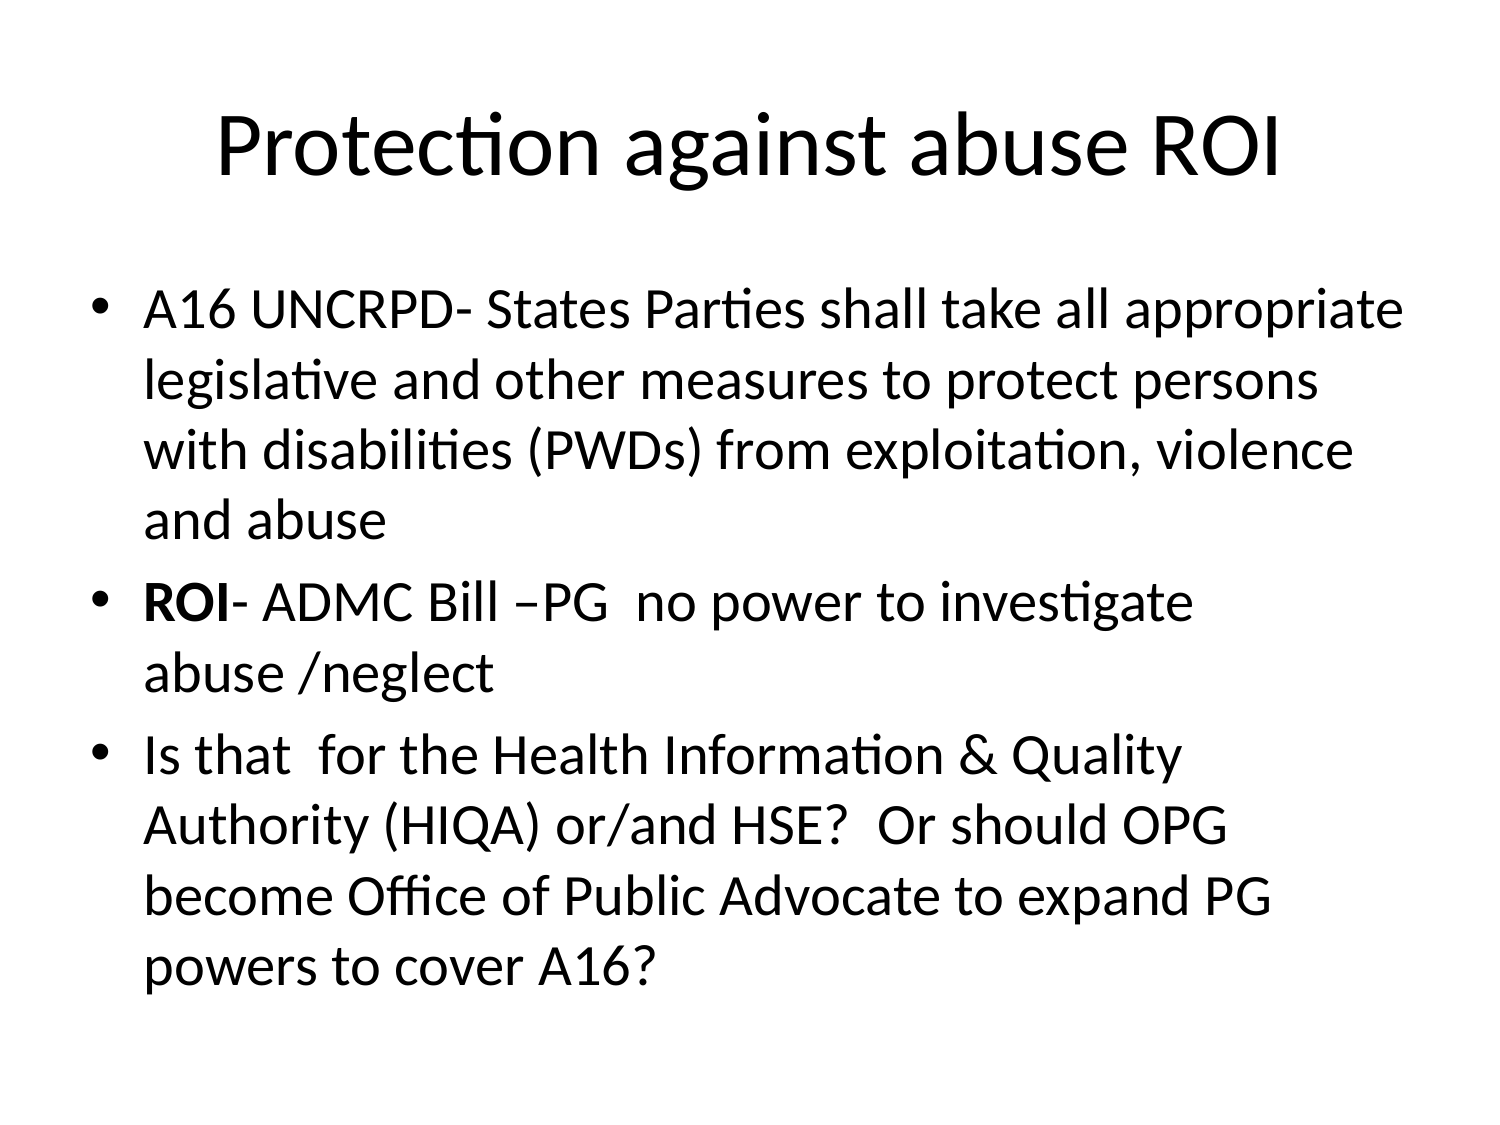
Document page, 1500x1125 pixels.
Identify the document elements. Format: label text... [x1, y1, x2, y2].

title Protection against abuse ROI [75, 45, 1425, 233]
list A16 UNCRPD- States Parties shall take all appropriate legislative and other measures to protect persons with disabilities (PWDs) from exploitation, violence and abuse ROI- ADMC Bill –PG no power to investigate abuse /neglect Is that for the Health Information & Quality Authority (HIQA) or/and HSE? Or should OPG become Office of Public Advocate to expand PG powers to cover A16? [75, 262, 1425, 1005]
